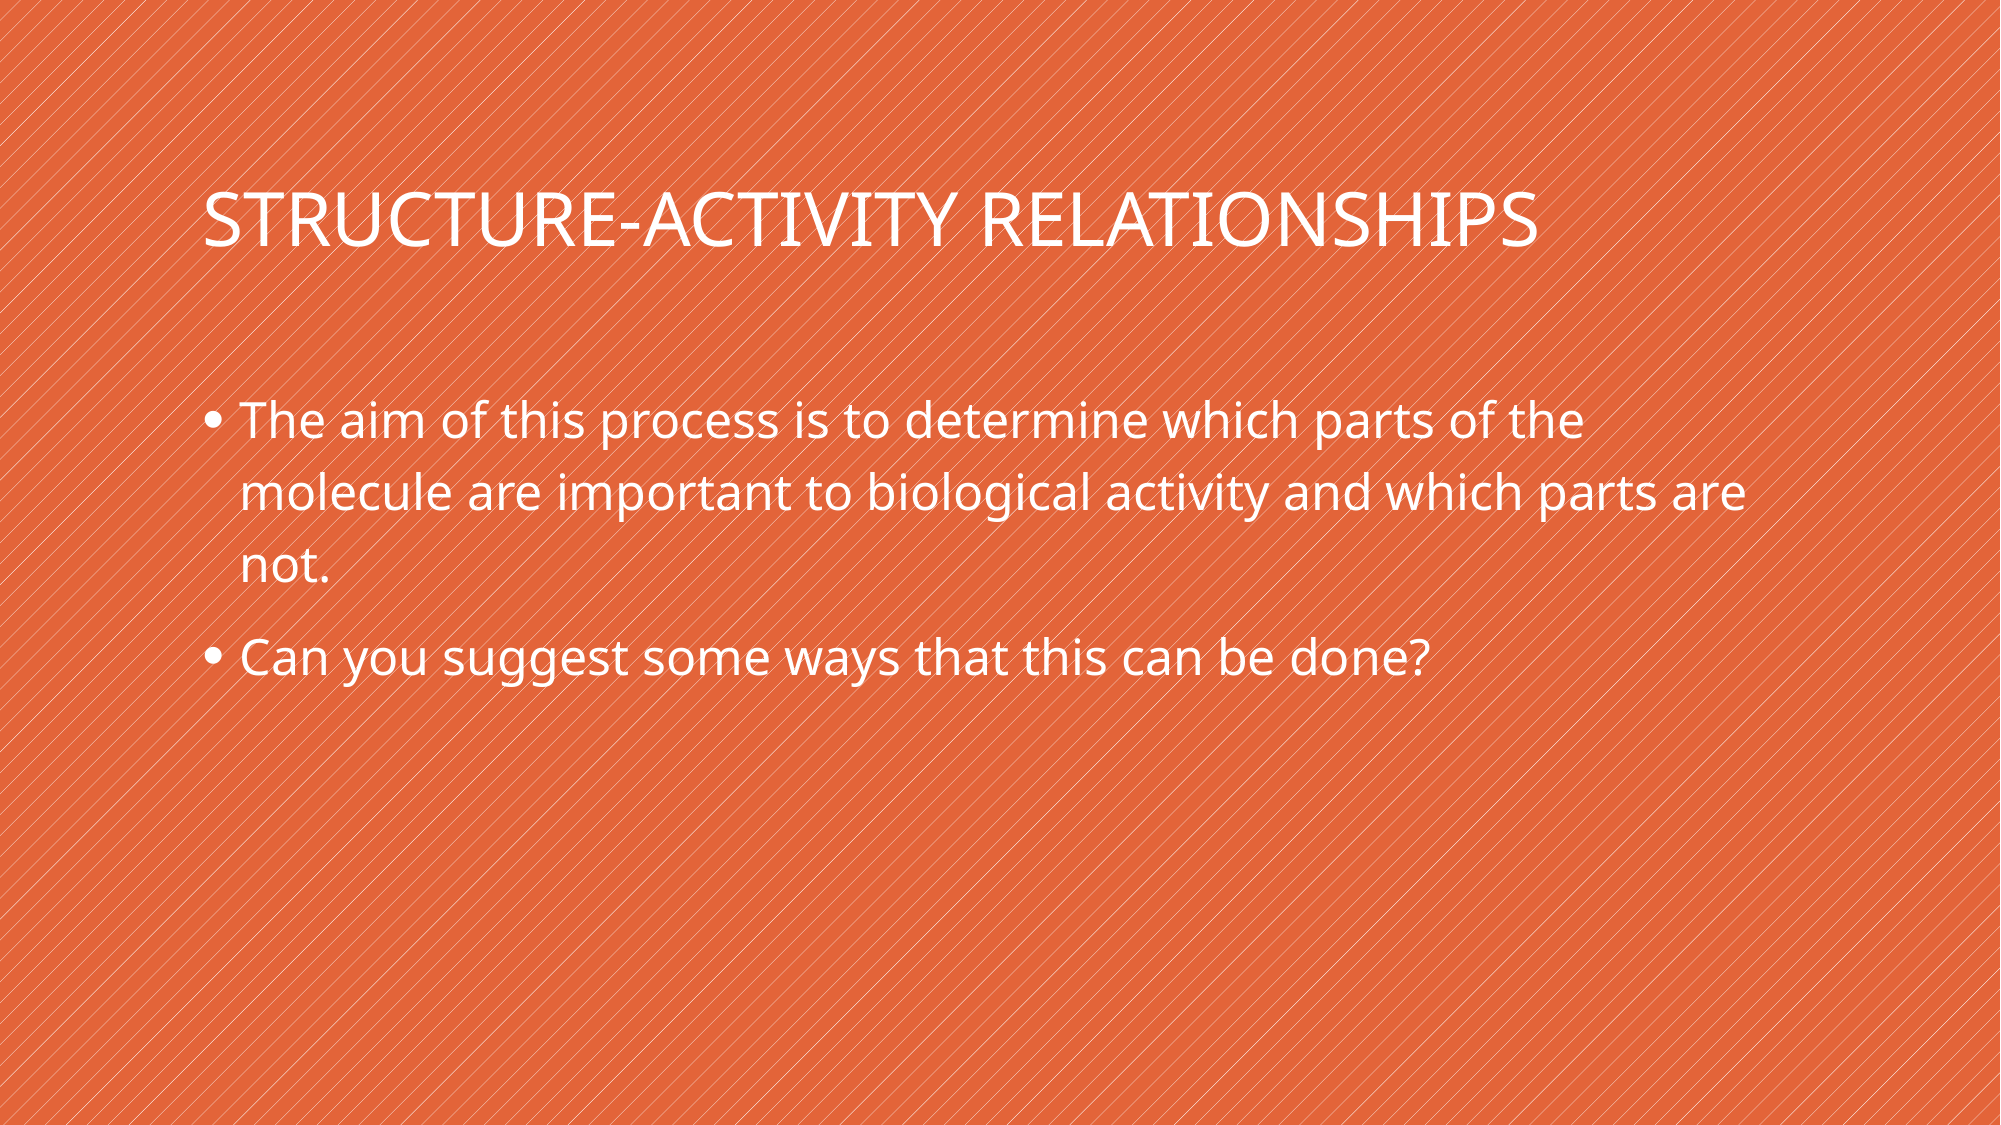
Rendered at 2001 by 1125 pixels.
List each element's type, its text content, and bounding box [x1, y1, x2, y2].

list The aim of this process is to determine which parts of the molecule are important to biological activity and which parts are not. Can you suggest some ways that this can be done? [187, 369, 1813, 950]
title Structure-Activity Relationships [187, 101, 1813, 344]
